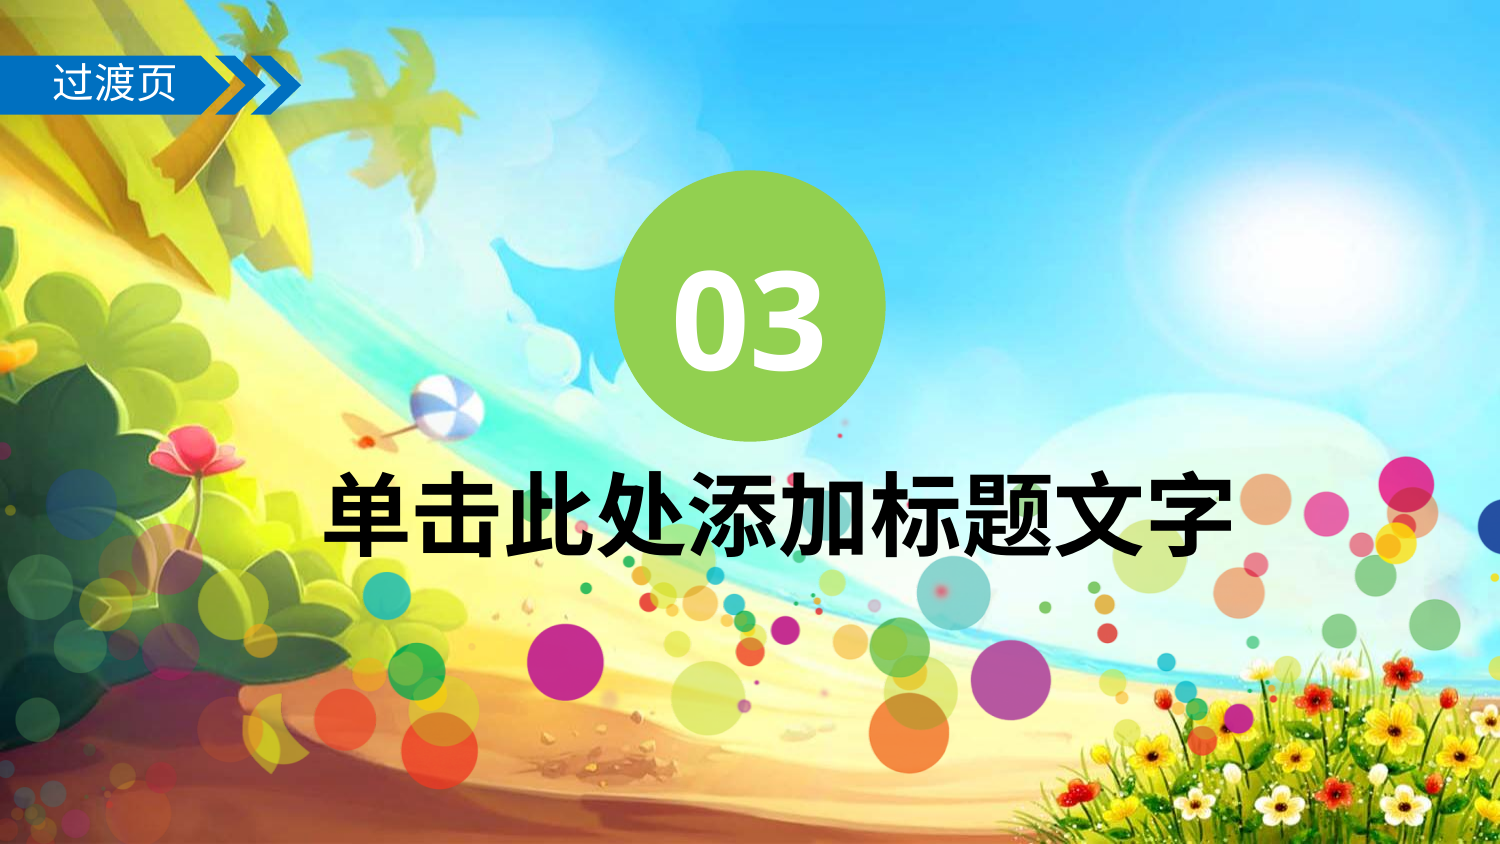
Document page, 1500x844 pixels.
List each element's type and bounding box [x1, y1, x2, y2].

picture [0, 0, 1500, 844]
text_box [614, 170, 886, 442]
